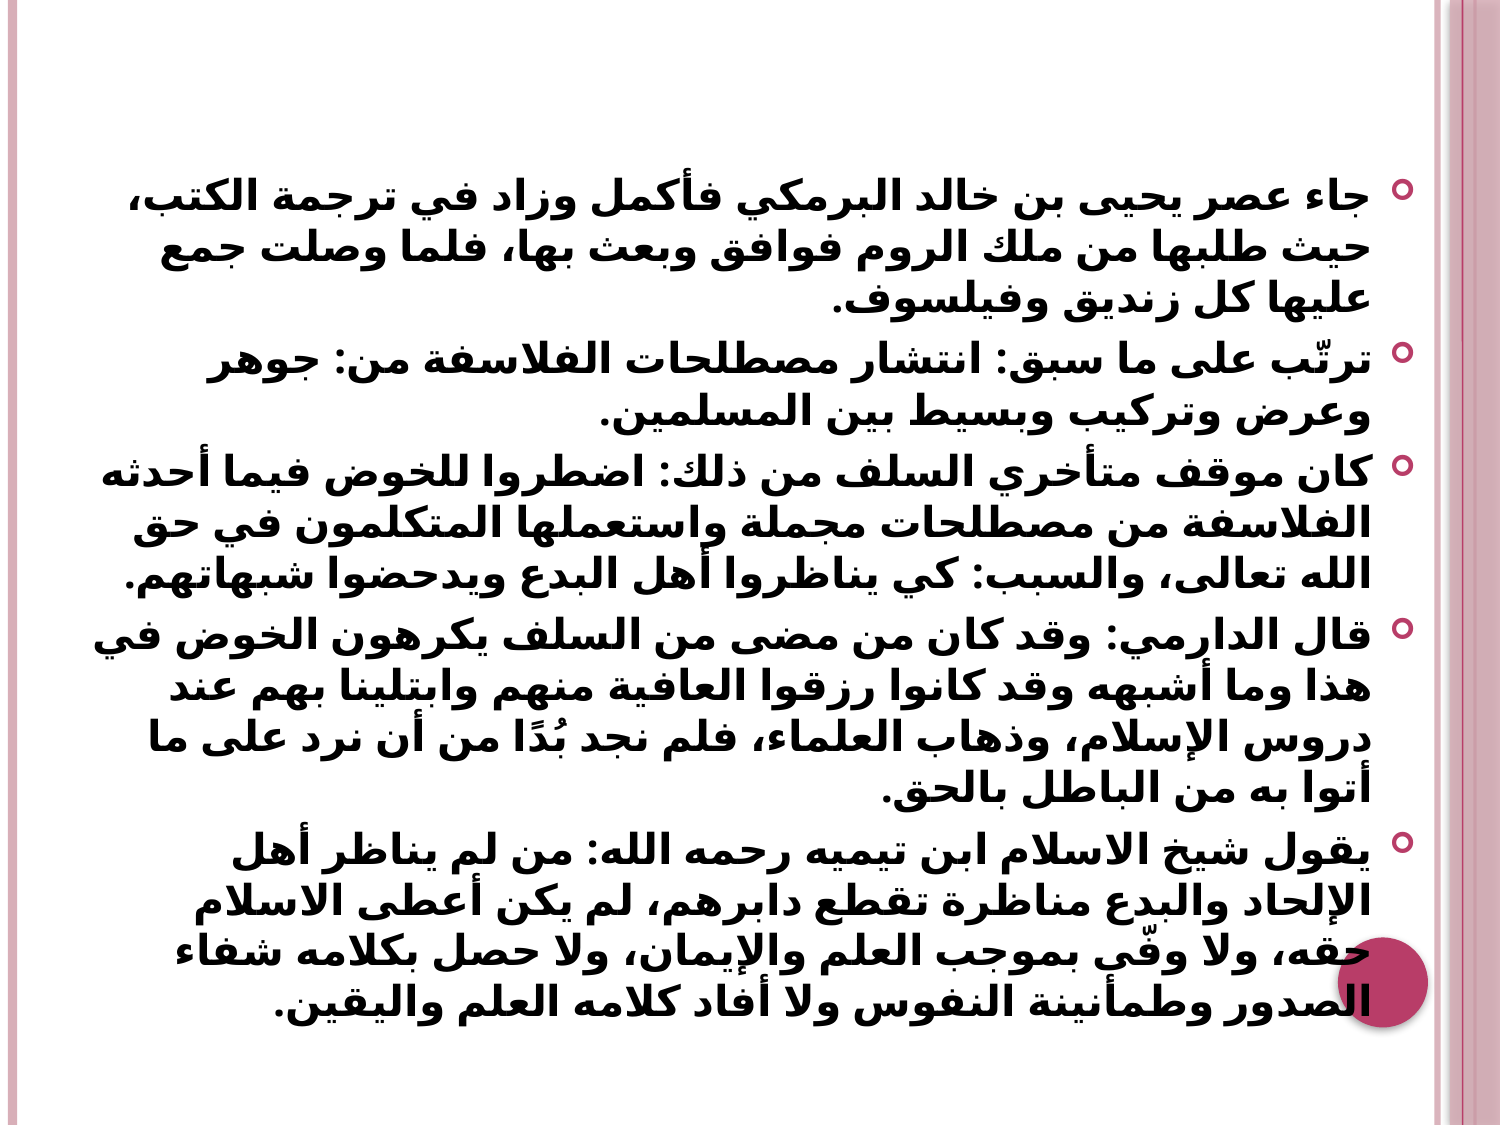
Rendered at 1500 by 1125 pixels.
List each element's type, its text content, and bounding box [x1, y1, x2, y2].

list جاء عصر يحيى بن خالد البرمكي فأكمل وزاد في ترجمة الكتب، حيث طلبها من ملك الروم فوافق وبعث بها، فلما وصلت جمع عليها كل زنديق وفيلسوف. ترتّب على ما سبق: انتشار مصطلحات الفلاسفة من: جوهر وعرض وتركيب وبسيط بين المسلمين. كان موقف متأخري السلف من ذلك: اضطروا للخوض فيما أحدثه الفلاسفة من مصطلحات مجملة واستعملها المتكلمون في حق الله تعالى، والسبب: كي يناظروا أهل البدع ويدحضوا شبهاتهم. قال الدارمي: وقد كان من مضى من السلف يكرهون الخوض في هذا وما أشبهه وقد كانوا رزقوا العافية منهم وابتلينا بهم عند دروس الإسلام، وذهاب العلماء، فلم نجد بُدًا من أن نرد على ما أتوا به من الباطل بالحق. يقول شيخ الاسلام ابن تيميه رحمه الله: من لم يناظر أهل الإلحاد والبدع مناظرة تقطع دابرهم، لم يكن أعطى الاسلام حقه، ولا وفّى بموجب العلم والإيمان، ولا حصل بكلامه شفاء الصدور وطمأنينة النفوس ولا أفاد كلامه العلم واليقين. [76, 160, 1427, 1085]
